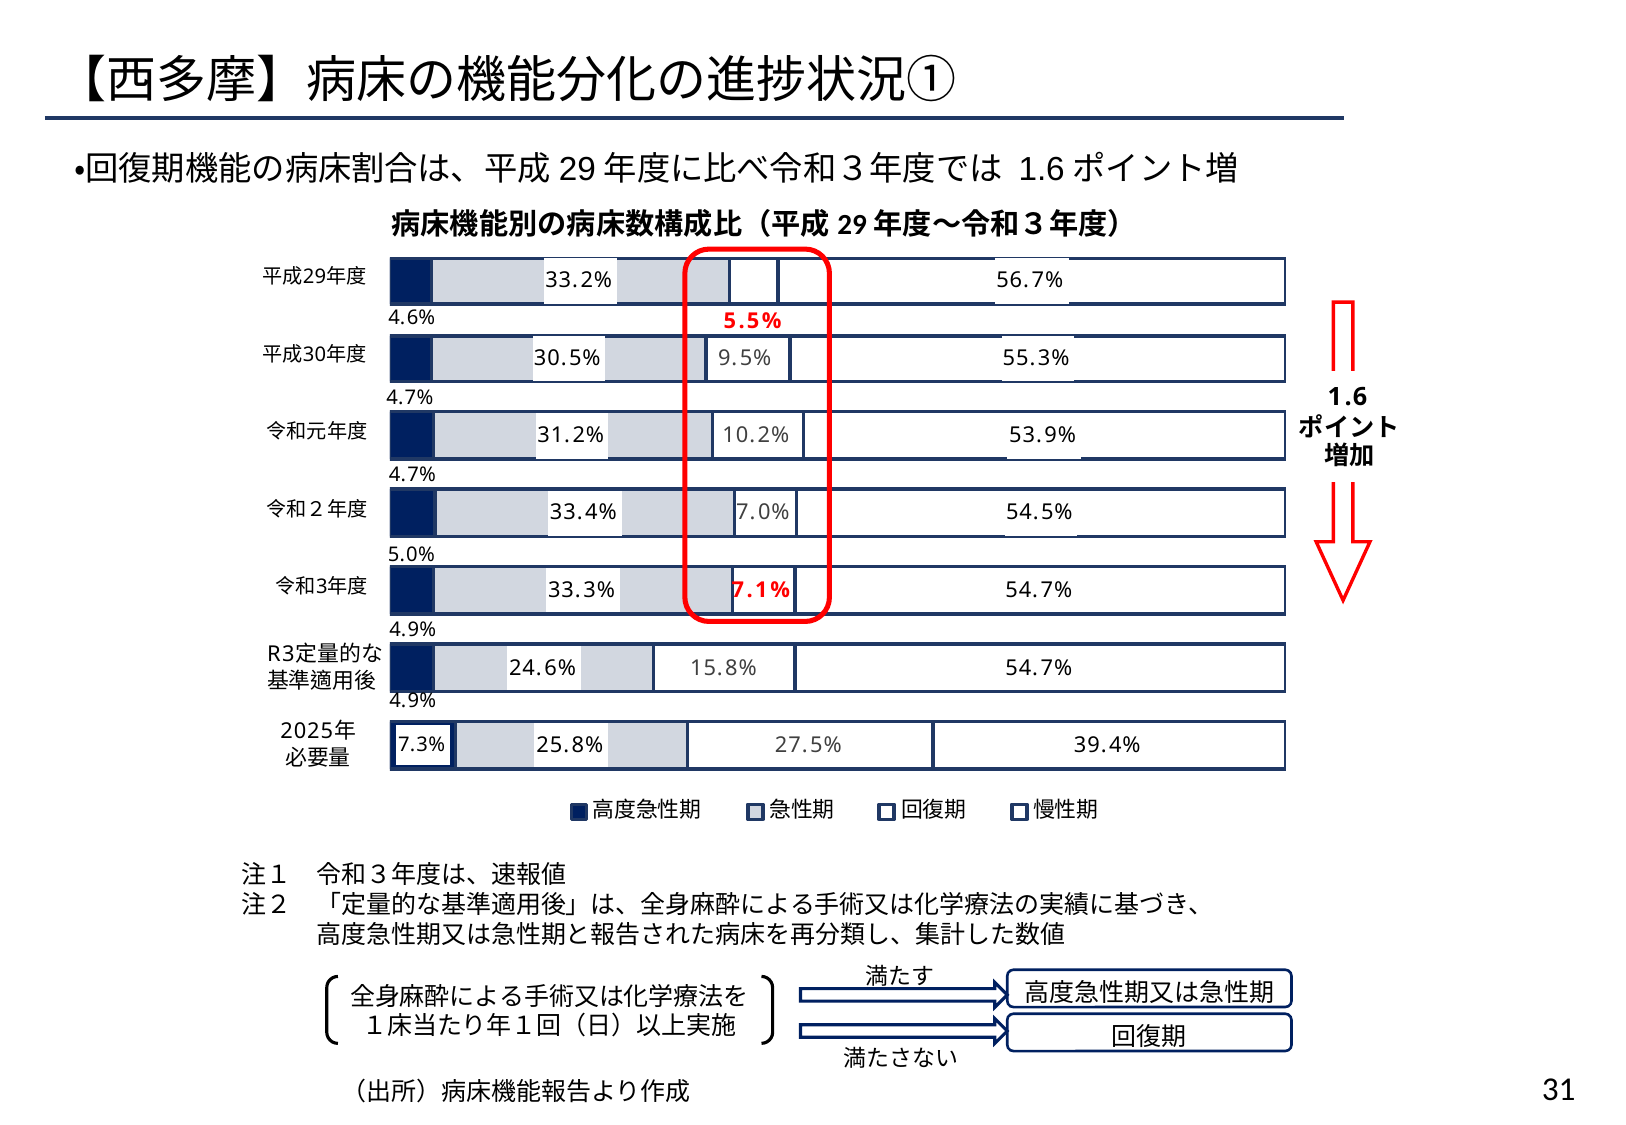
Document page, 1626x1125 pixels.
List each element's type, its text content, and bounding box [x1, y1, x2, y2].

text_box 全身麻酔による手術又は化学療法を １床当たり年１回（日）以上実施 [326, 975, 774, 1044]
title 【西多摩】病床の機能分化の進捗状況① [44, 32, 1344, 116]
text_box 高度急性期又は急性期 [1008, 968, 1293, 1009]
text_box 回復期 [1006, 1012, 1293, 1053]
slide_number 30 [1224, 1056, 1591, 1117]
text_box （出所）病床機能報告より作成 [326, 1068, 843, 1113]
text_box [800, 1018, 1008, 1077]
text_box ・回復期機能の病床割合は、平成29年度に比べ令和３年度では 1.6ポイント増 [74, 124, 1625, 193]
text_box 病床機能別の病床数構成比（平成29年度～令和３年度） [376, 197, 1169, 221]
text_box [800, 955, 1008, 1008]
picture [243, 221, 1456, 854]
text_box 注１ 令和３年度は、速報値 注２ 「定量的な基準適用後」は、全身麻酔による手術又は化学療法の実績に基づき、 高度急性期又は急性期と報告された病床を再分類し、集計した数値 [226, 850, 1319, 956]
